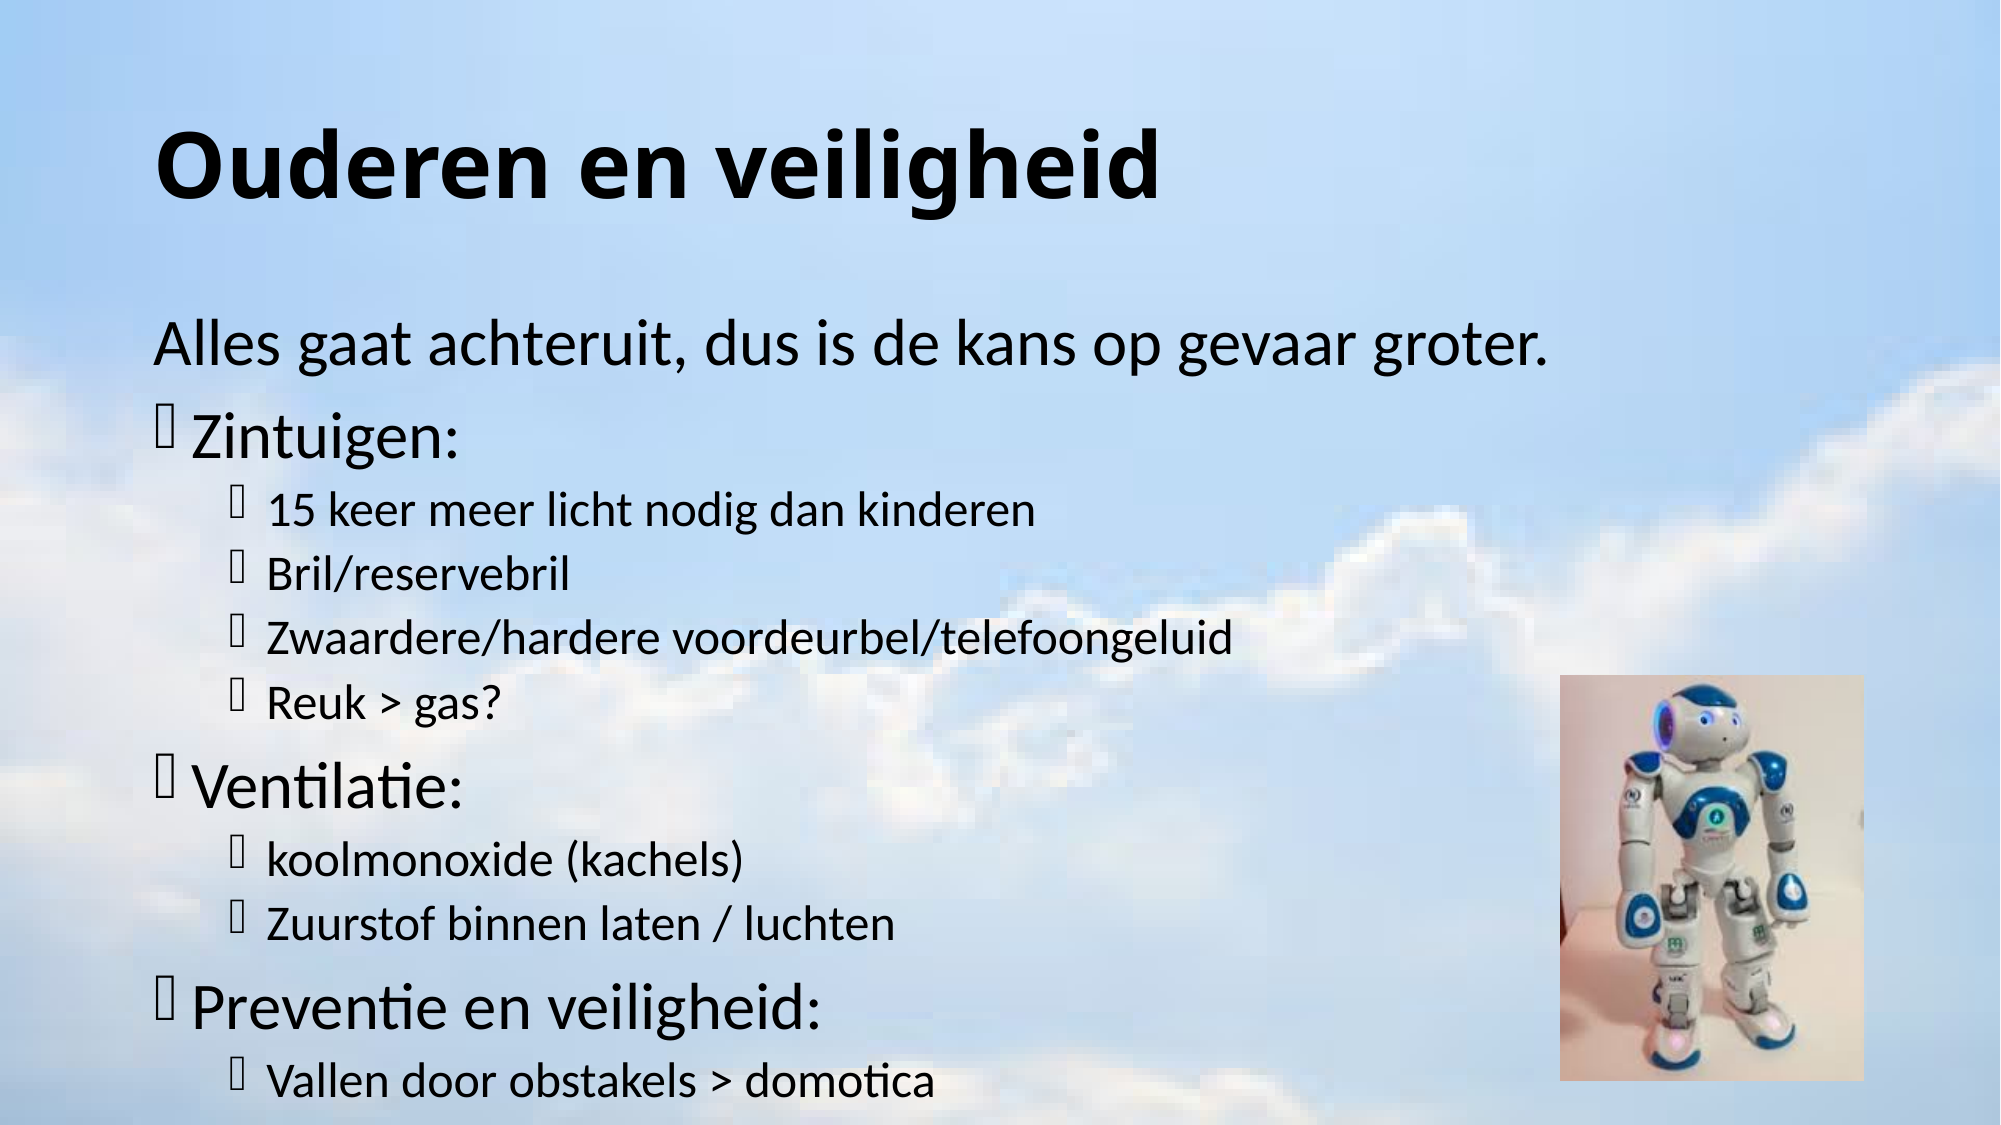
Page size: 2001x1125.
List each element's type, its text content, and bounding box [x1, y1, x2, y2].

title Ouderen en veiligheid [138, 60, 1864, 278]
list Alles gaat achteruit, dus is de kans op gevaar groter. Zintuigen: 15 keer meer licht nodig dan kinderen Bril/reservebril Zwaardere/hardere voordeurbel/telefoongeluid Reuk > gas? Ventilatie: koolmonoxide (kachels) Zuurstof binnen laten / luchten Preventie en veiligheid: Vallen door obstakels > domotica [138, 299, 1864, 1125]
picture [0, 0, 2001, 1125]
